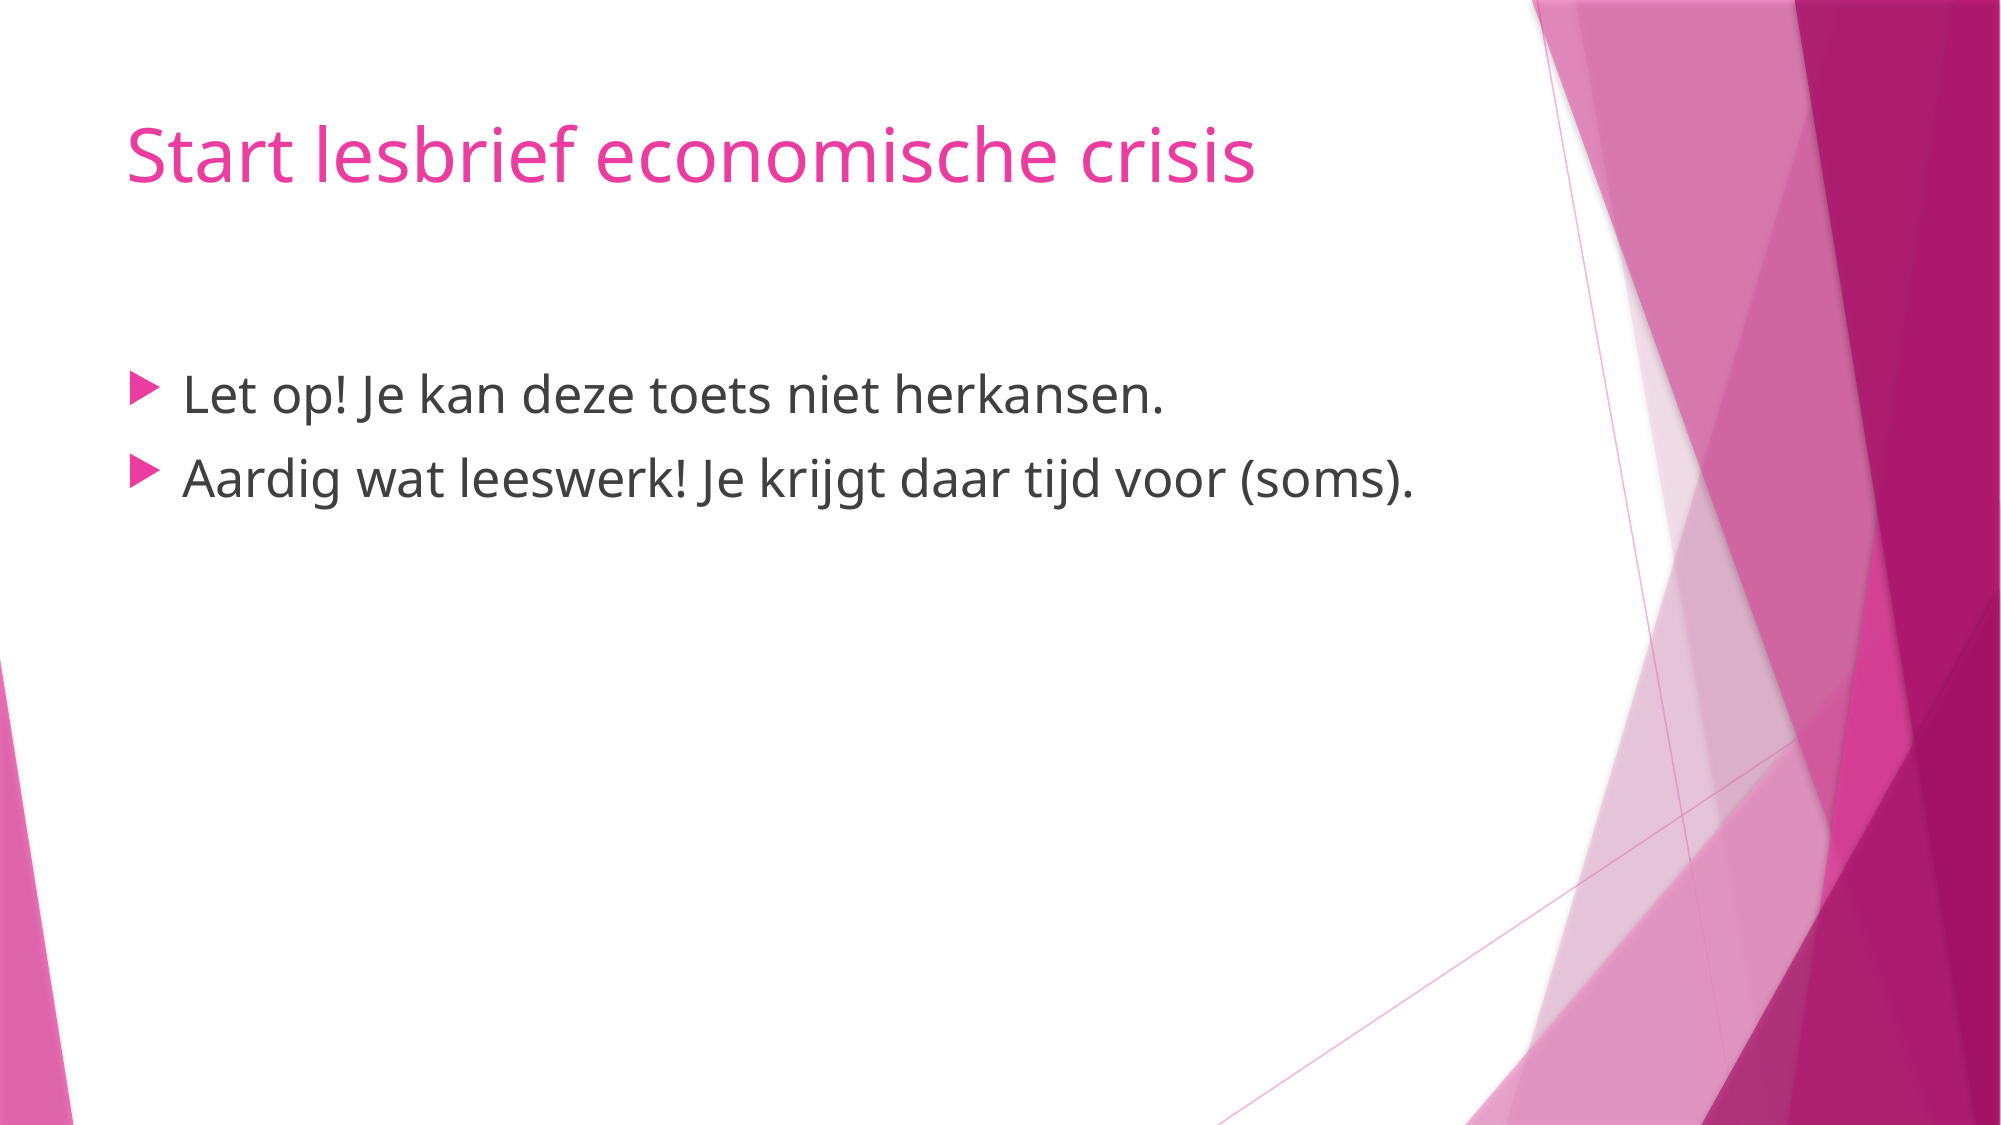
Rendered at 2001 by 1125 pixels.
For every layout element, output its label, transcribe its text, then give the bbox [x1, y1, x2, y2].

list Let op! Je kan deze toets niet herkansen. Aardig wat leeswerk! Je krijgt daar tijd voor (soms). [111, 354, 1522, 992]
title Start lesbrief economische crisis [111, 99, 1522, 317]
